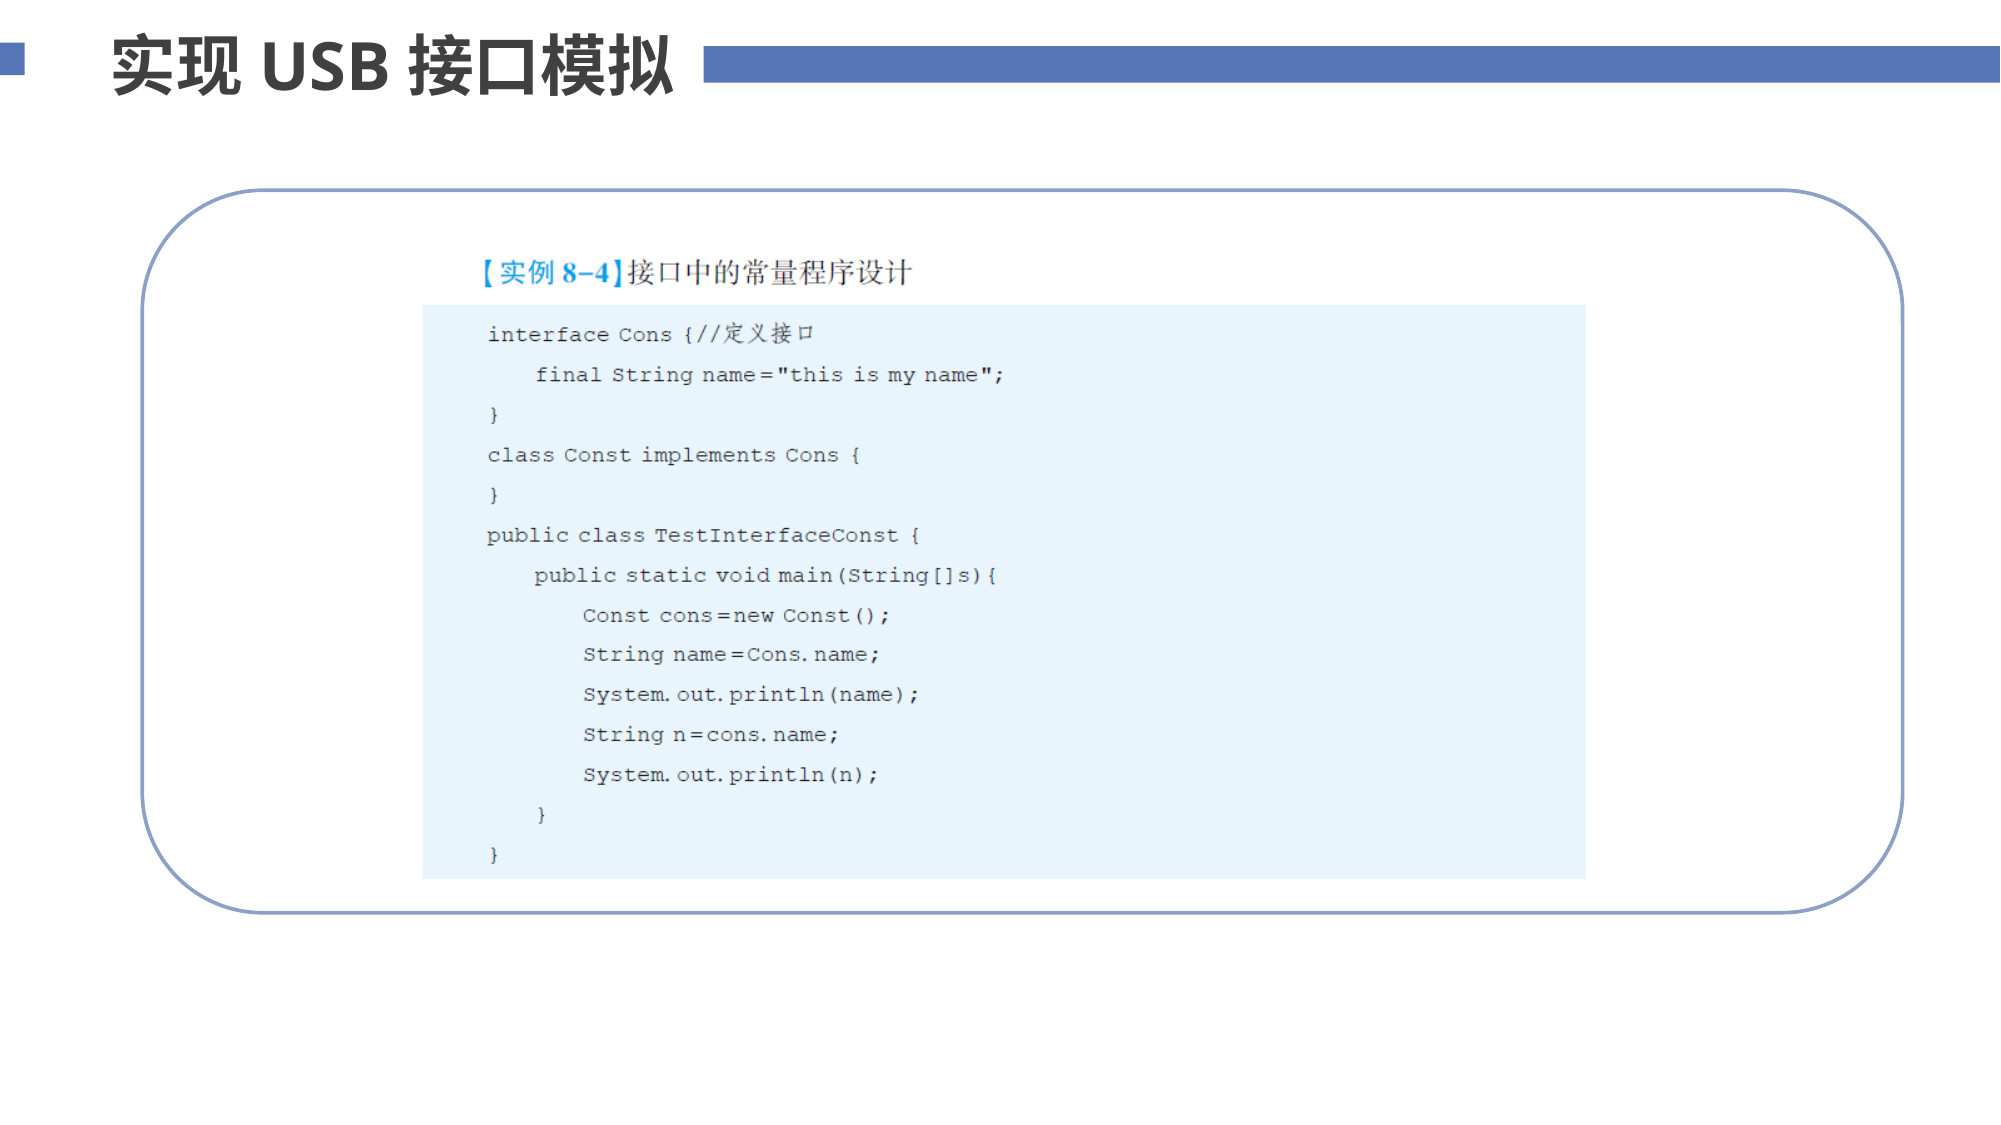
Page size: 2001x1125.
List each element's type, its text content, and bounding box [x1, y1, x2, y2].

text_box [702, 45, 2000, 84]
picture [414, 246, 1586, 879]
text_box [0, 41, 26, 76]
text_box [141, 189, 1904, 914]
text_box 实现USB接口模拟 [109, 23, 674, 104]
